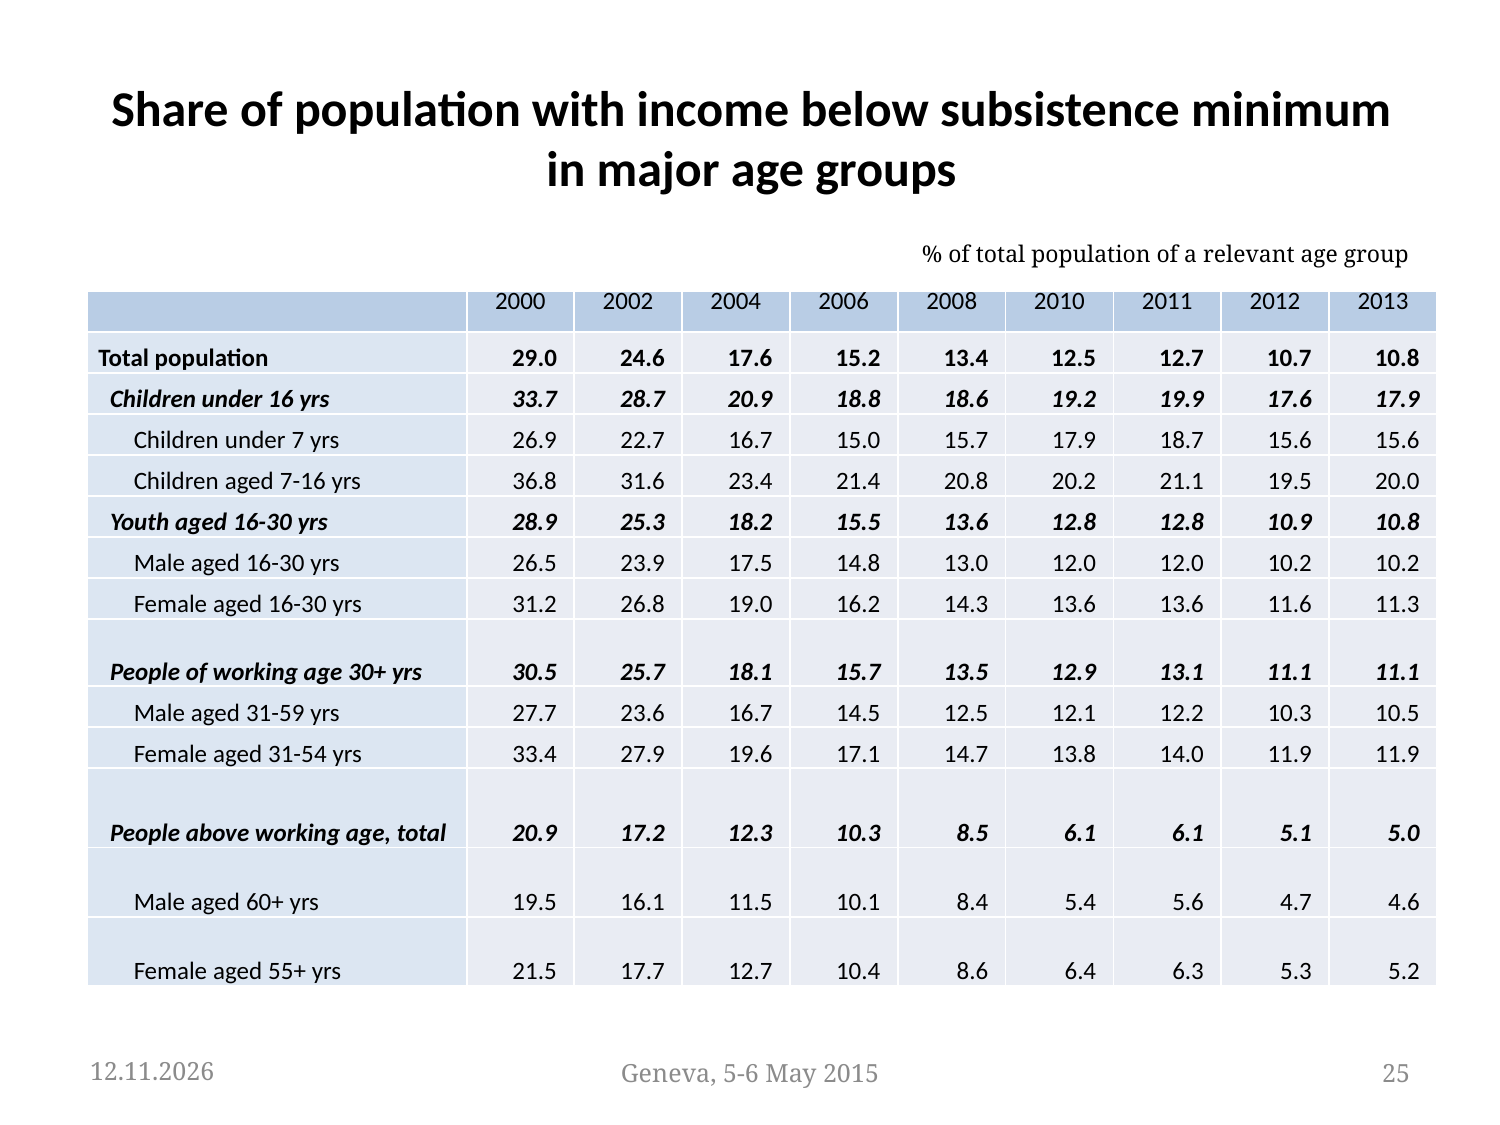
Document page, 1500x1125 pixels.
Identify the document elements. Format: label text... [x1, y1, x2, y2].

table_cell Male aged 16-30 yrs [88, 538, 466, 577]
table_cell 23.6 [575, 687, 681, 726]
table_cell 17.2 [575, 769, 681, 847]
table_cell 11.3 [1330, 579, 1436, 618]
table_cell 11.1 [1330, 620, 1436, 685]
table_cell 5.6 [1114, 848, 1220, 916]
table_cell 23.9 [575, 538, 681, 577]
table_header 2013 [1330, 292, 1436, 331]
table_header 2002 [575, 292, 681, 331]
table_cell 18.7 [1114, 415, 1220, 454]
table_cell 13.4 [899, 333, 1005, 372]
table_cell 10.4 [791, 918, 897, 985]
table_cell 12.0 [1006, 538, 1113, 577]
table_cell 30.5 [468, 620, 573, 685]
table_cell 31.6 [575, 456, 681, 495]
table_cell 10.3 [791, 769, 897, 847]
table_cell Youth aged 16-30 yrs [88, 497, 466, 536]
table_cell 12.2 [1114, 687, 1220, 726]
table_cell Children under 16 yrs [88, 374, 466, 413]
table_cell 10.9 [1222, 497, 1328, 536]
table_cell 27.9 [575, 728, 681, 767]
table_cell 12.3 [683, 769, 789, 847]
table_cell 23.4 [683, 456, 789, 495]
table_cell 16.7 [683, 687, 789, 726]
table_cell 11.9 [1330, 728, 1436, 767]
table_cell 27.7 [468, 687, 573, 726]
table_cell 18.6 [899, 374, 1005, 413]
table_cell 20.9 [683, 374, 789, 413]
table_cell 17.6 [683, 333, 789, 372]
table_cell 15.7 [899, 415, 1005, 454]
table_cell 6.1 [1114, 769, 1220, 847]
table_cell 4.7 [1222, 848, 1328, 916]
table_cell 10.1 [791, 848, 897, 916]
footer Geneva, 5-6 May 2015 [512, 1042, 988, 1103]
table_cell 15.6 [1222, 415, 1328, 454]
table_cell 12.5 [899, 687, 1005, 726]
table_cell 14.7 [899, 728, 1005, 767]
table_cell 20.8 [899, 456, 1005, 495]
table_cell 5.0 [1330, 769, 1436, 847]
table_cell 17.7 [575, 918, 681, 985]
table_cell 19.5 [1222, 456, 1328, 495]
table_cell 15.6 [1330, 415, 1436, 454]
table_cell 17.6 [1222, 374, 1328, 413]
table_cell Children aged 7-16 yrs [88, 456, 466, 495]
table_header 2004 [683, 292, 789, 331]
table_cell 20.2 [1006, 456, 1113, 495]
table_cell 12.1 [1006, 687, 1113, 726]
table_header [88, 292, 466, 331]
table_cell Total population [88, 333, 466, 372]
table_cell 11.1 [1222, 620, 1328, 685]
table_cell 24.6 [575, 333, 681, 372]
table_cell 20.0 [1330, 456, 1436, 495]
table_cell 8.5 [899, 769, 1005, 847]
table_cell 16.7 [683, 415, 789, 454]
table_cell 6.3 [1114, 918, 1220, 985]
table_header 2000 [468, 292, 573, 331]
table_cell 11.5 [683, 848, 789, 916]
table_cell 12.7 [683, 918, 789, 985]
table_cell People above working age, total [88, 769, 466, 847]
table_cell 22.7 [575, 415, 681, 454]
table_cell 19.9 [1114, 374, 1220, 413]
table_cell 14.0 [1114, 728, 1220, 767]
table_cell 10.5 [1330, 687, 1436, 726]
table_cell 13.0 [899, 538, 1005, 577]
table_cell 13.6 [1006, 579, 1113, 618]
table_cell 5.2 [1330, 918, 1436, 985]
table_cell 10.7 [1222, 333, 1328, 372]
table_cell Children under 7 yrs [88, 415, 466, 454]
table_cell 8.4 [899, 848, 1005, 916]
table_cell 21.4 [791, 456, 897, 495]
table_cell 5.1 [1222, 769, 1328, 847]
table_cell 12.8 [1114, 497, 1220, 536]
table_cell 16.2 [791, 579, 897, 618]
table_cell 10.2 [1330, 538, 1436, 577]
table_cell 12.9 [1006, 620, 1113, 685]
table_cell 12.7 [1114, 333, 1220, 372]
table_cell 13.5 [899, 620, 1005, 685]
table_cell 19.6 [683, 728, 789, 767]
table_cell 13.8 [1006, 728, 1113, 767]
table_cell 15.2 [791, 333, 897, 372]
table_cell 13.1 [1114, 620, 1220, 685]
table_cell 26.8 [575, 579, 681, 618]
table_cell 5.4 [1006, 848, 1113, 916]
table_cell 28.9 [468, 497, 573, 536]
table_header 2012 [1222, 292, 1328, 331]
table_cell 18.2 [683, 497, 789, 536]
table_cell 25.7 [575, 620, 681, 685]
table_header 2006 [791, 292, 897, 331]
table_cell Female aged 55+ yrs [88, 918, 466, 985]
text_box % of total population of a relevant age group [907, 231, 1425, 274]
table_cell 15.7 [791, 620, 897, 685]
table_cell 12.8 [1006, 497, 1113, 536]
table_cell Female aged 16-30 yrs [88, 579, 466, 618]
table_cell 6.1 [1006, 769, 1113, 847]
table_cell 10.8 [1330, 333, 1436, 372]
table_cell 19.5 [468, 848, 573, 916]
table_cell 31.2 [468, 579, 573, 618]
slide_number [75, 1042, 425, 1103]
table_cell 12.5 [1006, 333, 1113, 372]
table_cell 28.7 [575, 374, 681, 413]
table_cell 21.5 [468, 918, 573, 985]
table_cell 29.0 [468, 333, 573, 372]
table_cell 10.8 [1330, 497, 1436, 536]
slide_number 25 [1074, 1042, 1425, 1103]
table_cell 4.6 [1330, 848, 1436, 916]
table_cell 17.9 [1330, 374, 1436, 413]
table_cell 14.3 [899, 579, 1005, 618]
table_cell 13.6 [899, 497, 1005, 536]
table_cell Female aged 31-54 yrs [88, 728, 466, 767]
table_cell 15.5 [791, 497, 897, 536]
table_cell 18.1 [683, 620, 789, 685]
table_cell 16.1 [575, 848, 681, 916]
table_cell 15.0 [791, 415, 897, 454]
table_cell 13.6 [1114, 579, 1220, 618]
table_cell 12.0 [1114, 538, 1220, 577]
table_cell 33.7 [468, 374, 573, 413]
table_cell 20.9 [468, 769, 573, 847]
table_cell 10.3 [1222, 687, 1328, 726]
table_cell 14.5 [791, 687, 897, 726]
table_cell 14.8 [791, 538, 897, 577]
table_cell 19.2 [1006, 374, 1113, 413]
title Share of population with income below subsistence minimum in major age groups [76, 66, 1427, 206]
table_cell 11.9 [1222, 728, 1328, 767]
table_cell 33.4 [468, 728, 573, 767]
table_cell 26.9 [468, 415, 573, 454]
table_cell 17.1 [791, 728, 897, 767]
table_header 2008 [899, 292, 1005, 331]
table_cell 25.3 [575, 497, 681, 536]
table_cell 17.5 [683, 538, 789, 577]
table_cell 5.3 [1222, 918, 1328, 985]
table_cell 19.0 [683, 579, 789, 618]
table_cell 21.1 [1114, 456, 1220, 495]
table_cell 10.2 [1222, 538, 1328, 577]
table_cell 11.6 [1222, 579, 1328, 618]
table_cell 36.8 [468, 456, 573, 495]
table_cell Male aged 60+ yrs [88, 848, 466, 916]
table_cell Male aged 31-59 yrs [88, 687, 466, 726]
table_header 2011 [1114, 292, 1220, 331]
table_cell 18.8 [791, 374, 897, 413]
table_cell 6.4 [1006, 918, 1113, 985]
table_header 2010 [1006, 292, 1113, 331]
table_cell People of working age 30+ yrs [88, 620, 466, 685]
table_cell 17.9 [1006, 415, 1113, 454]
table_cell 26.5 [468, 538, 573, 577]
table_cell 8.6 [899, 918, 1005, 985]
